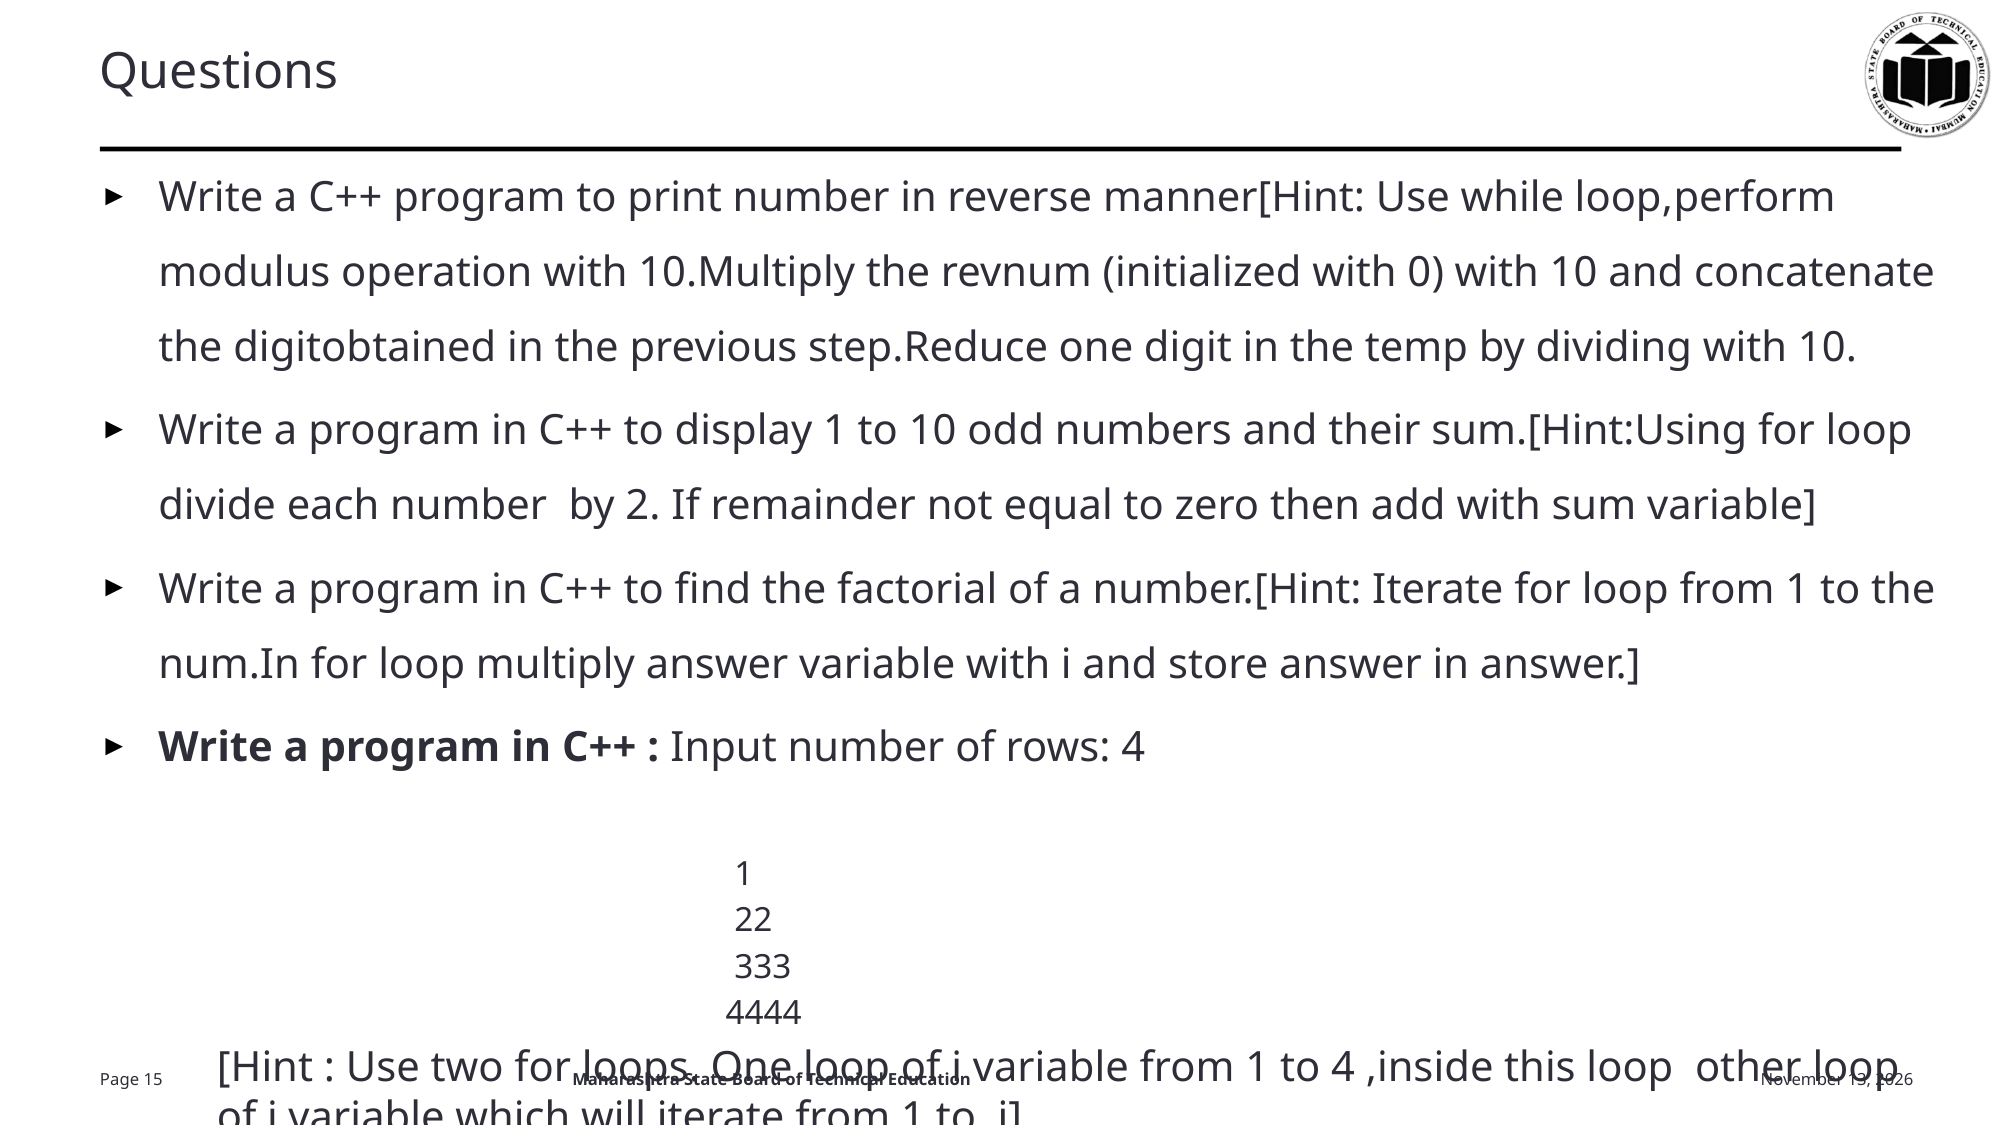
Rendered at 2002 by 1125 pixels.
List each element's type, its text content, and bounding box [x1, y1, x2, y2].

picture [1852, 0, 2001, 149]
list Write a C++ program to print number in reverse manner[Hint: Use while loop,perform modulus operation with 10.Multiply the revnum (initialized with 0) with 10 and concatenate the digitobtained in the previous step.Reduce one digit in the temp by dividing with 10. Write a program in C++ to display 1 to 10 odd numbers and their sum.[Hint:Using for loop divide each number by 2. If remainder not equal to zero then add with sum variable] Write a program in C++ to find the factorial of a number.[Hint: Iterate for loop from 1 to the num.In for loop multiply answer variable with i and store answer in answer.] Write a program in C++ : Input number of rows: 4 1 22 333 4444 [Hint : Use two for loops. One loop of i variable from 1 to 4 ,inside this loop other loop of j variable which will iterate from 1 to i] [99, 145, 1949, 1077]
title Questions [99, 48, 1901, 145]
